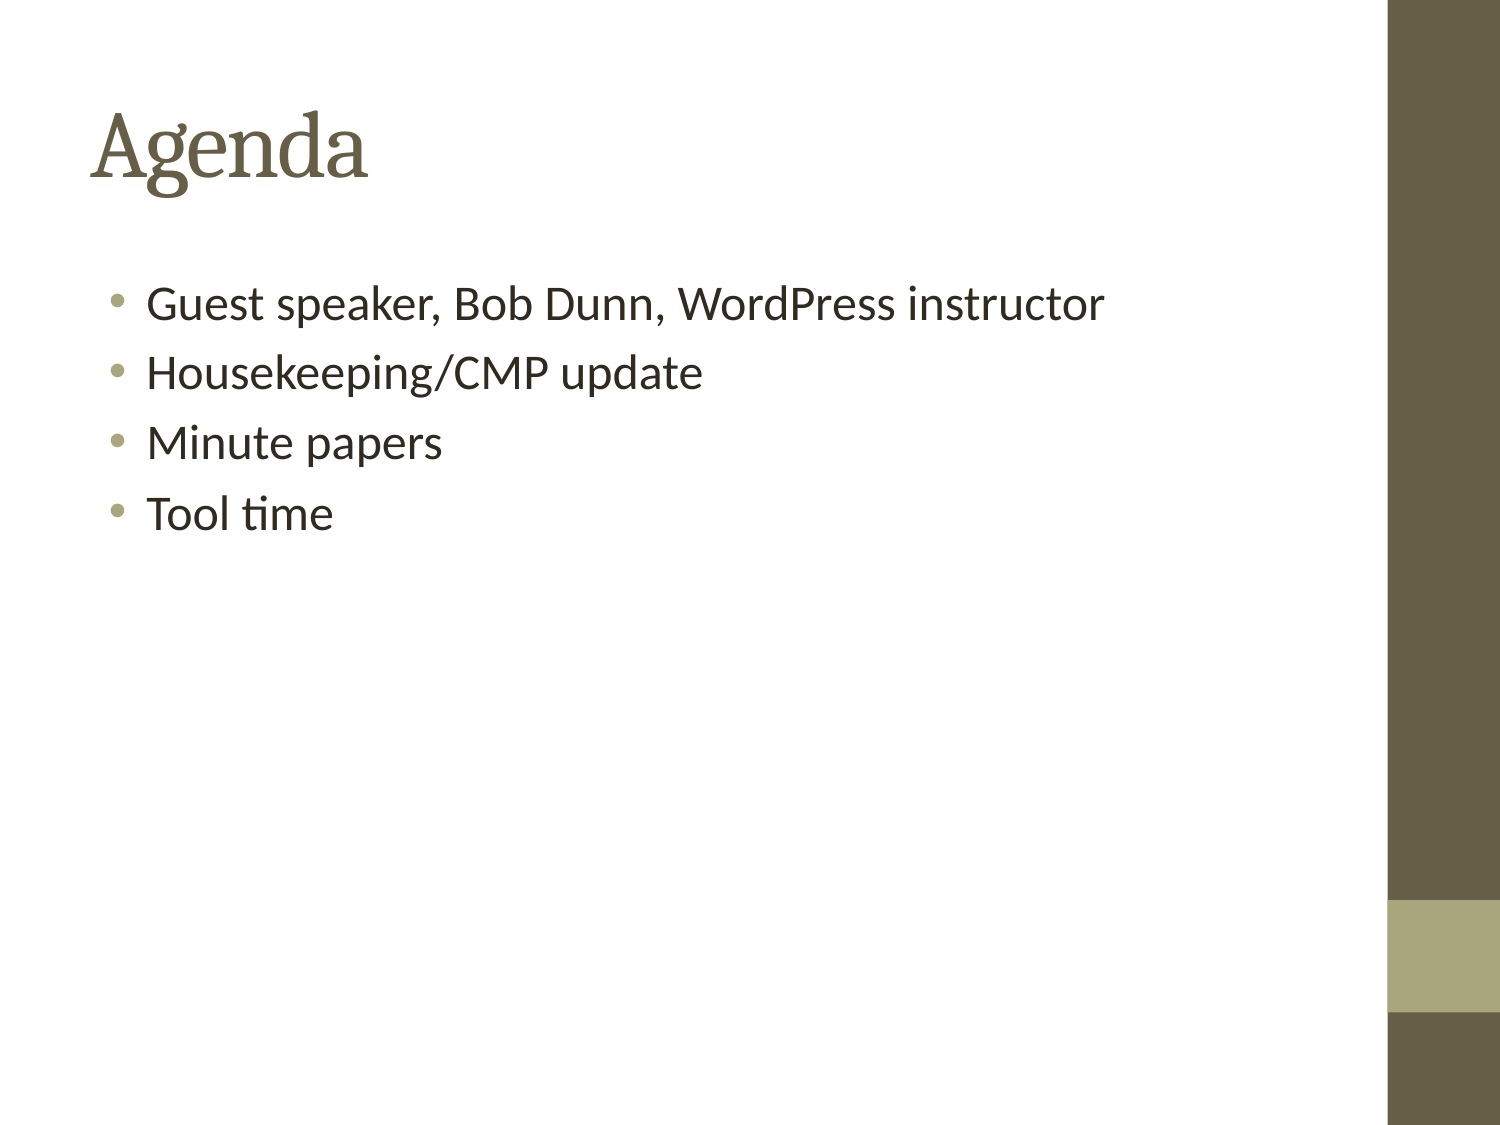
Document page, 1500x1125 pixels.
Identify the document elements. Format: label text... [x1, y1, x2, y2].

list Guest speaker, Bob Dunn, WordPress instructor Housekeeping/CMP update Minute papers Tool time [75, 262, 1325, 1050]
title Agenda [75, 45, 1325, 233]
